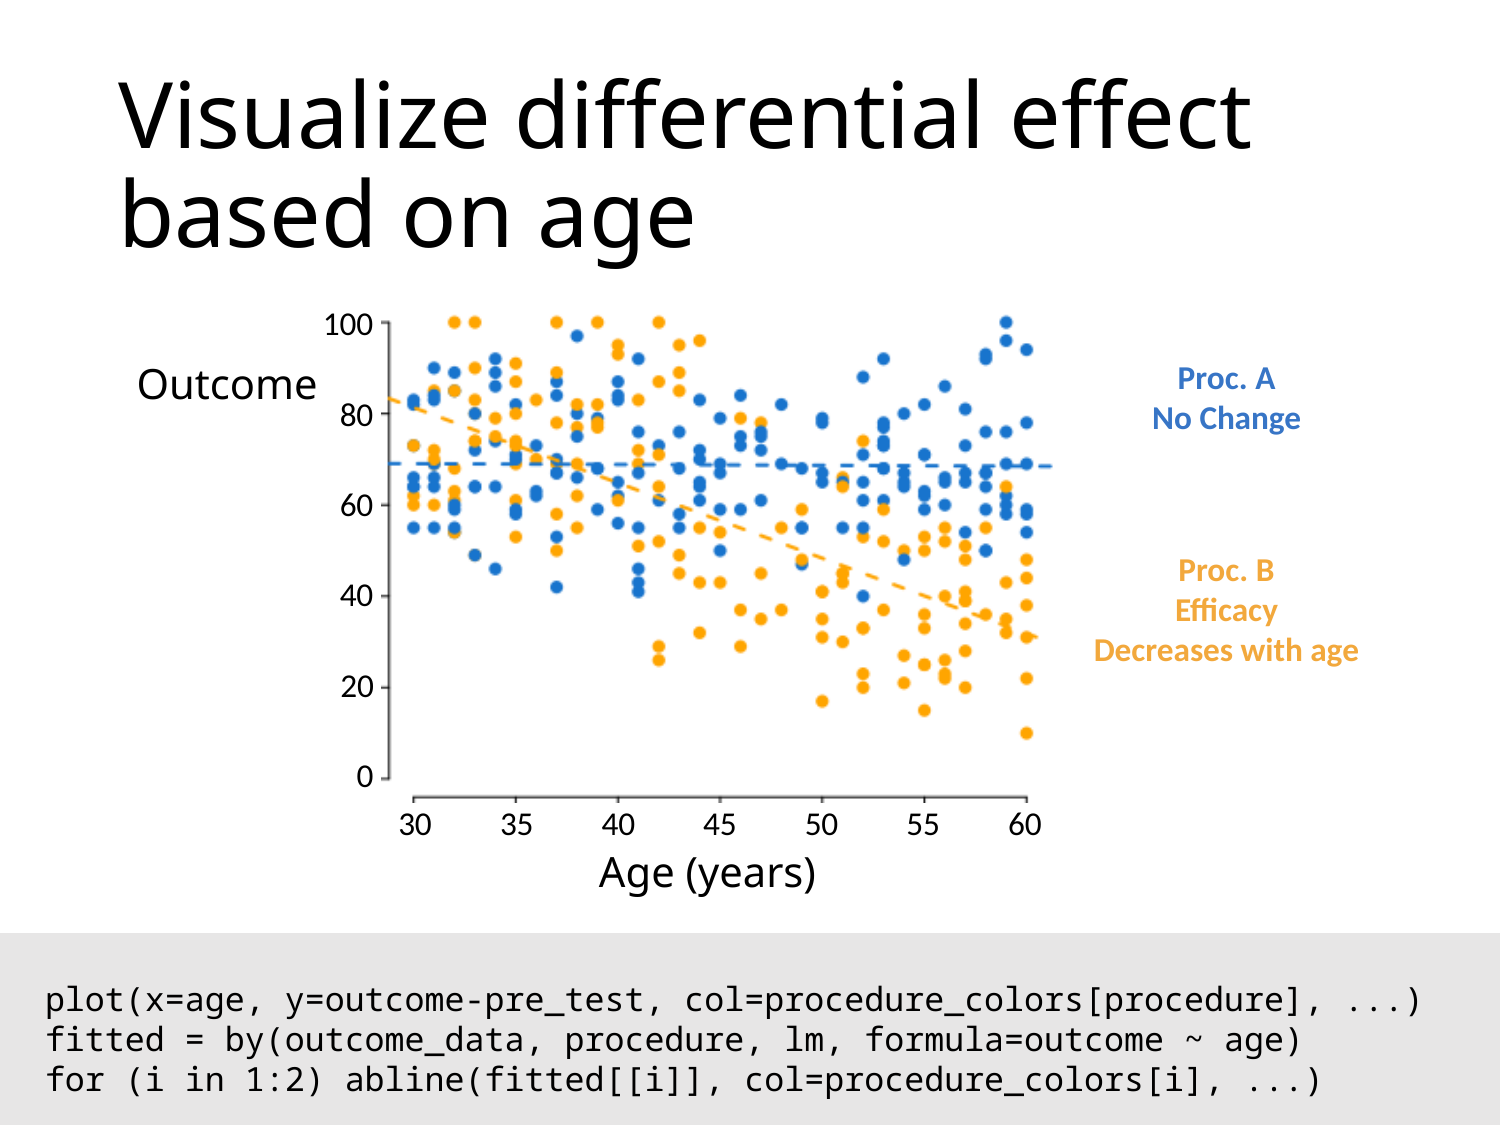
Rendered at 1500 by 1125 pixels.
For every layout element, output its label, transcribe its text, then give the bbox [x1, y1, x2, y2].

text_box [133, 295, 1376, 905]
text_box plot(x=age, y=outcome-pre_test, col=procedure_colors[procedure], ...) fitted = by(outcome_data, procedure, lm, formula=outcome ~ age) for (i in 1:2) abline(fitted[[i]], col=procedure_colors[i], ...) [0, 933, 1500, 1125]
title Visualize differential effect based on age [103, 59, 1397, 278]
